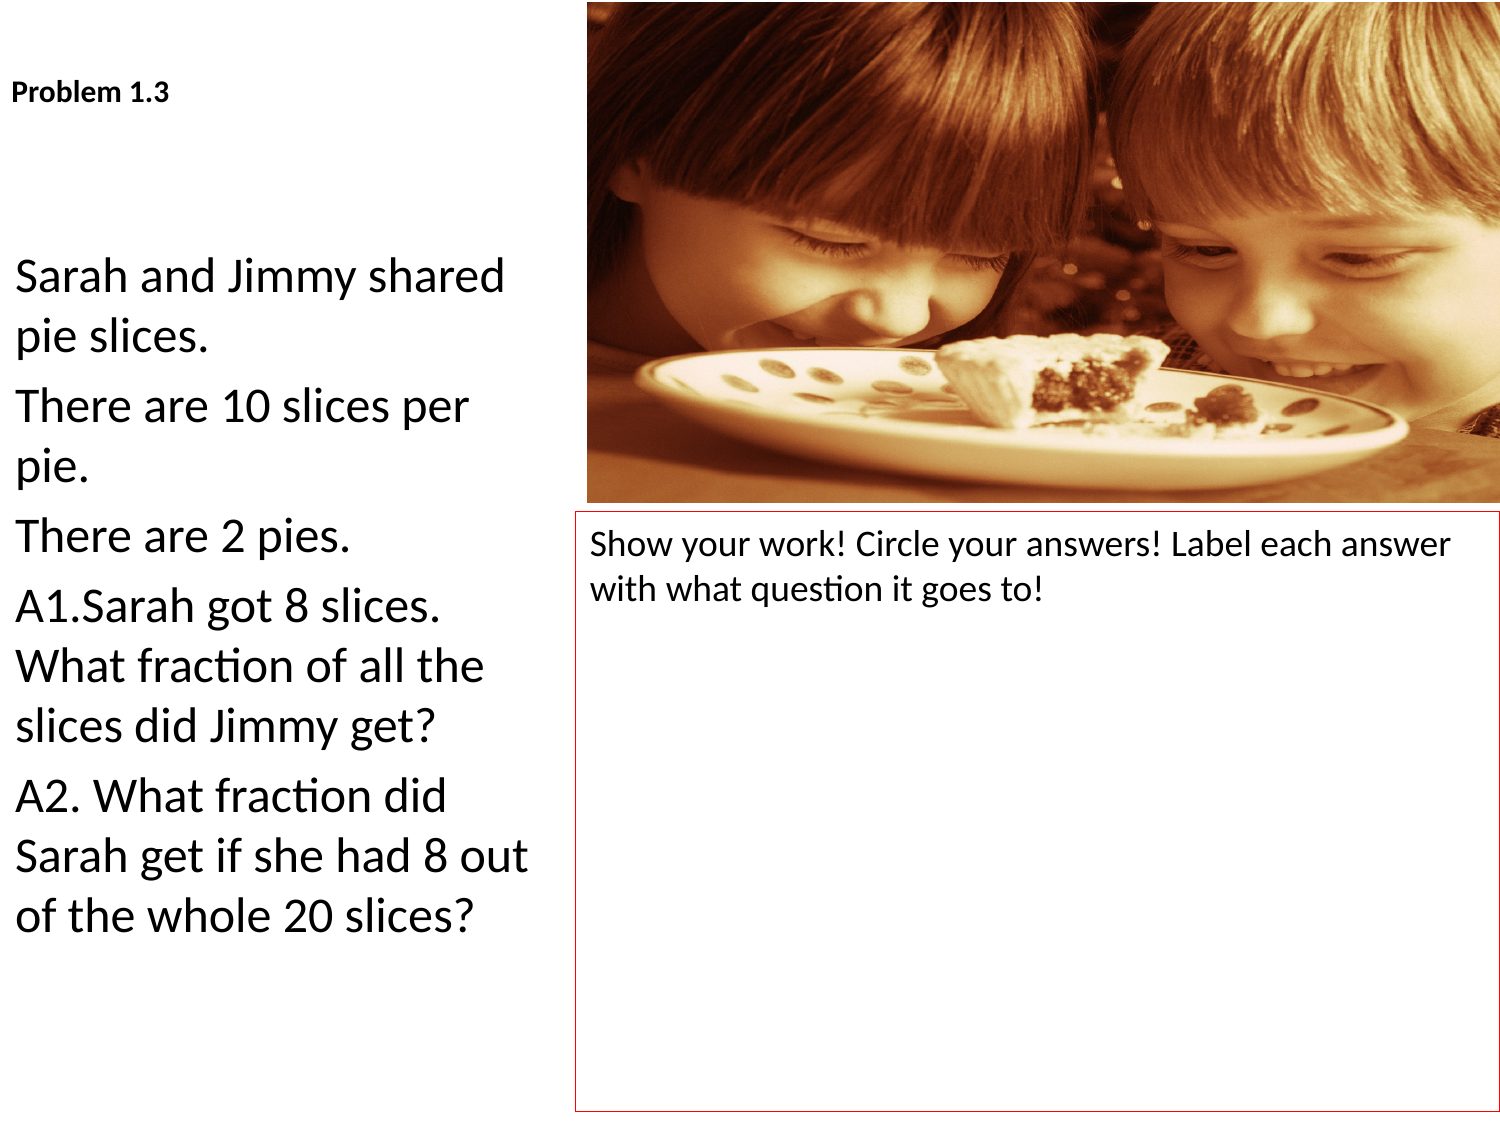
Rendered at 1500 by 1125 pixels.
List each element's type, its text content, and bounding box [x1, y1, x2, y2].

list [587, 2, 1500, 503]
title Problem 1.3 [0, 62, 490, 200]
list Sarah and Jimmy shared pie slices. There are 10 slices per pie. There are 2 pies. A1.Sarah got 8 slices. What fraction of all the slices did Jimmy get? A2. What fraction did Sarah get if she had 8 out of the whole 20 slices? [0, 235, 569, 1125]
text_box Show your work! Circle your answers! Label each answer with what question it goes to! [575, 511, 1500, 1112]
